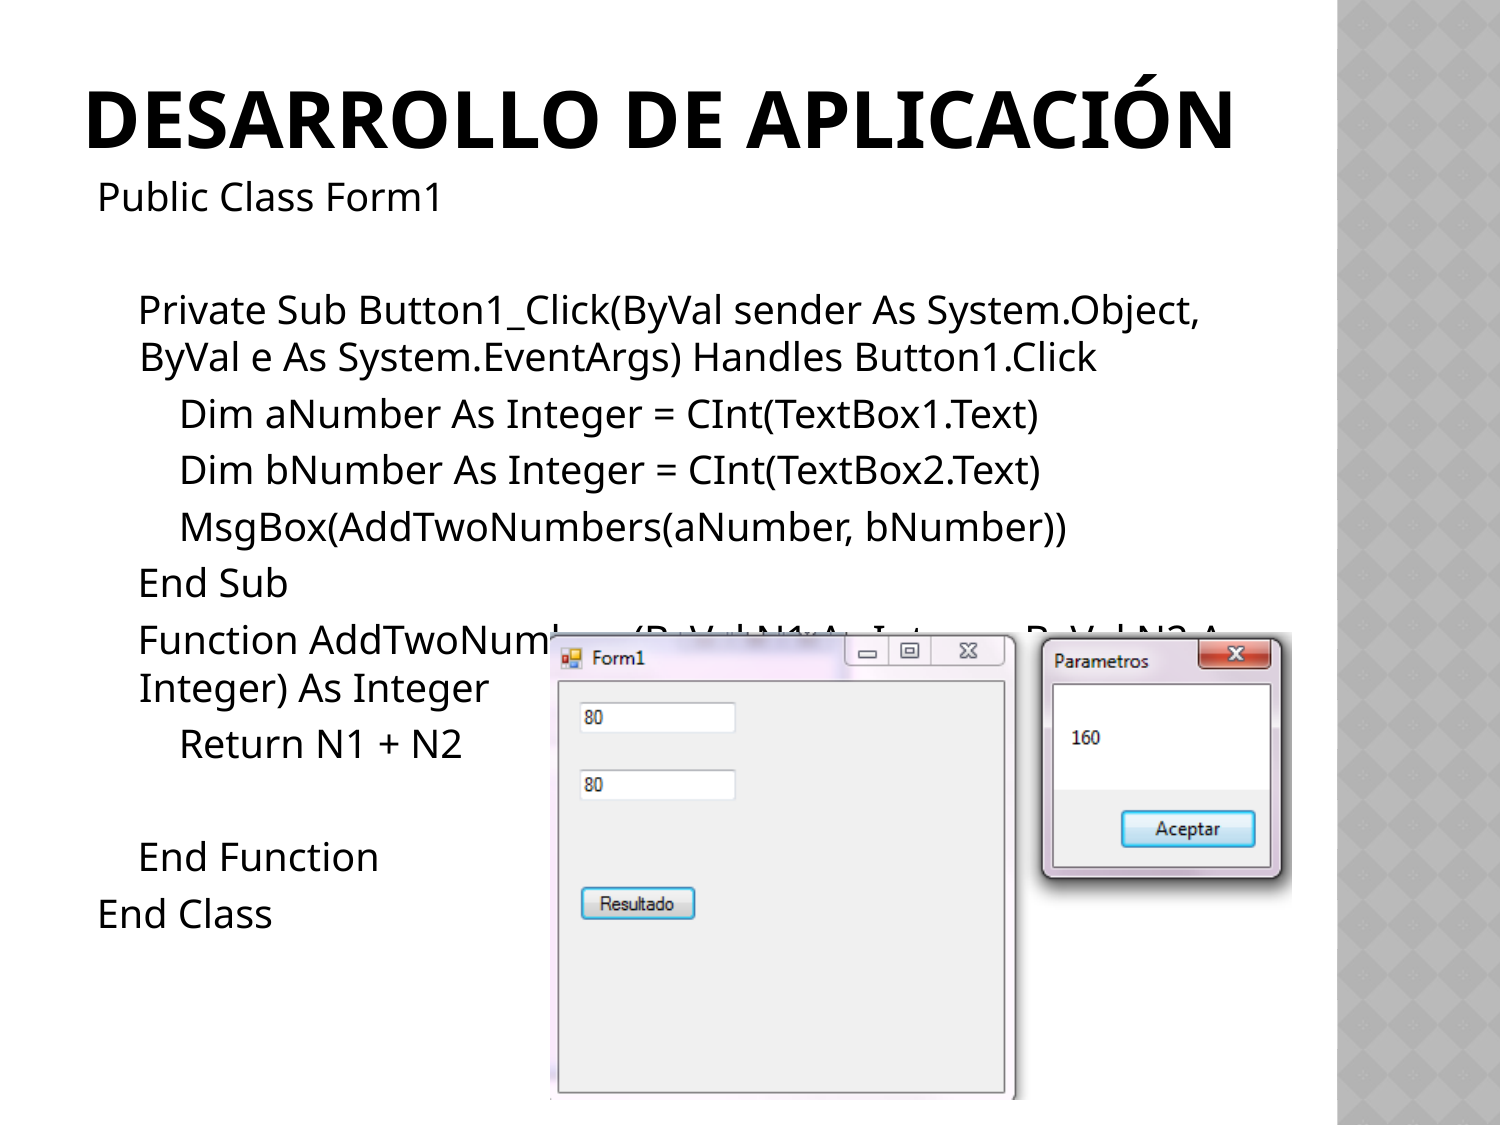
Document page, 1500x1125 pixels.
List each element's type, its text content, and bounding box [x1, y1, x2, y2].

picture [550, 632, 1292, 1101]
list Public Class Form1 Private Sub Button1_Click(ByVal sender As System.Object, ByVal e As System.EventArgs) Handles Button1.Click Dim aNumber As Integer = CInt(TextBox1.Text) Dim bNumber As Integer = CInt(TextBox2.Text) MsgBox(AddTwoNumbers(aNumber, bNumber)) End Sub Function AddTwoNumbers(ByVal N1 As Integer, ByVal N2 As Integer) As Integer Return N1 + N2 End Function End Class [82, 164, 1270, 959]
title Desarrollo de aplicación [75, 52, 1263, 164]
